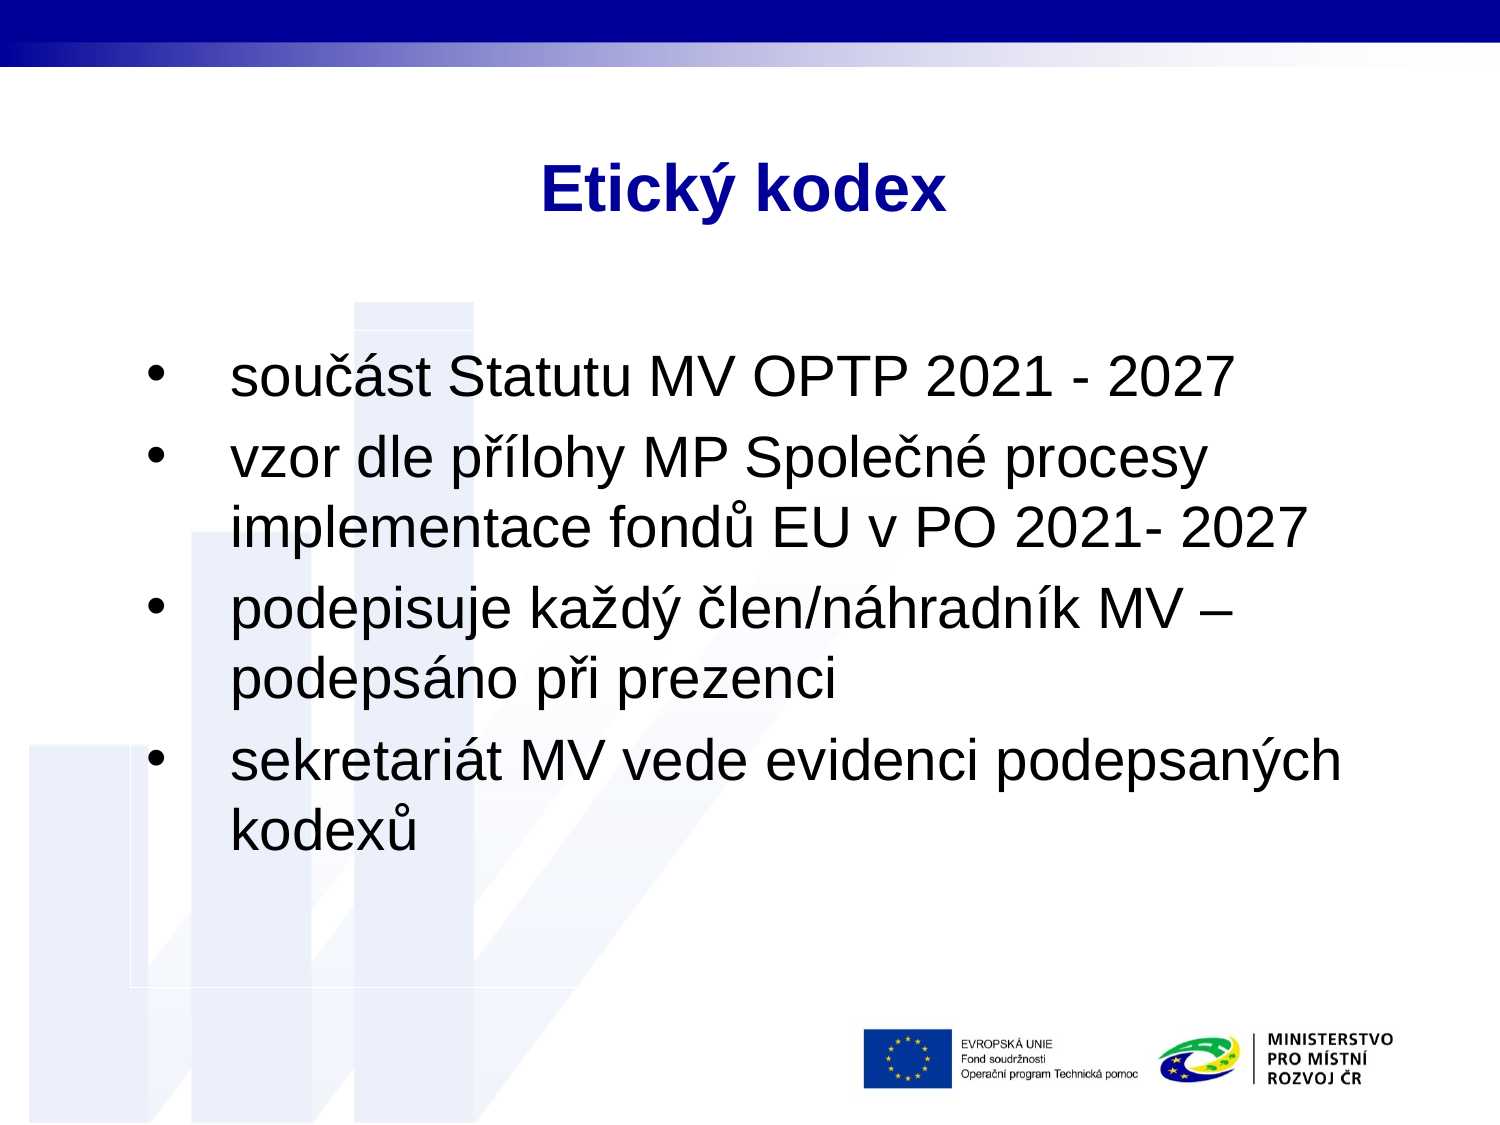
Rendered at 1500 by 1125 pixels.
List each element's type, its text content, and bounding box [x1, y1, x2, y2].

title Etický kodex [63, 137, 1424, 220]
picture [29, 302, 1412, 1125]
list součást Statutu MV OPTP 2021 - 2027 vzor dle přílohy MP Společné procesy implementace fondů EU v PO 2021- 2027 podepisuje každý člen/náhradník MV – podepsáno při prezenci sekretariát MV vede evidenci podepsaných kodexů [130, 330, 1420, 988]
